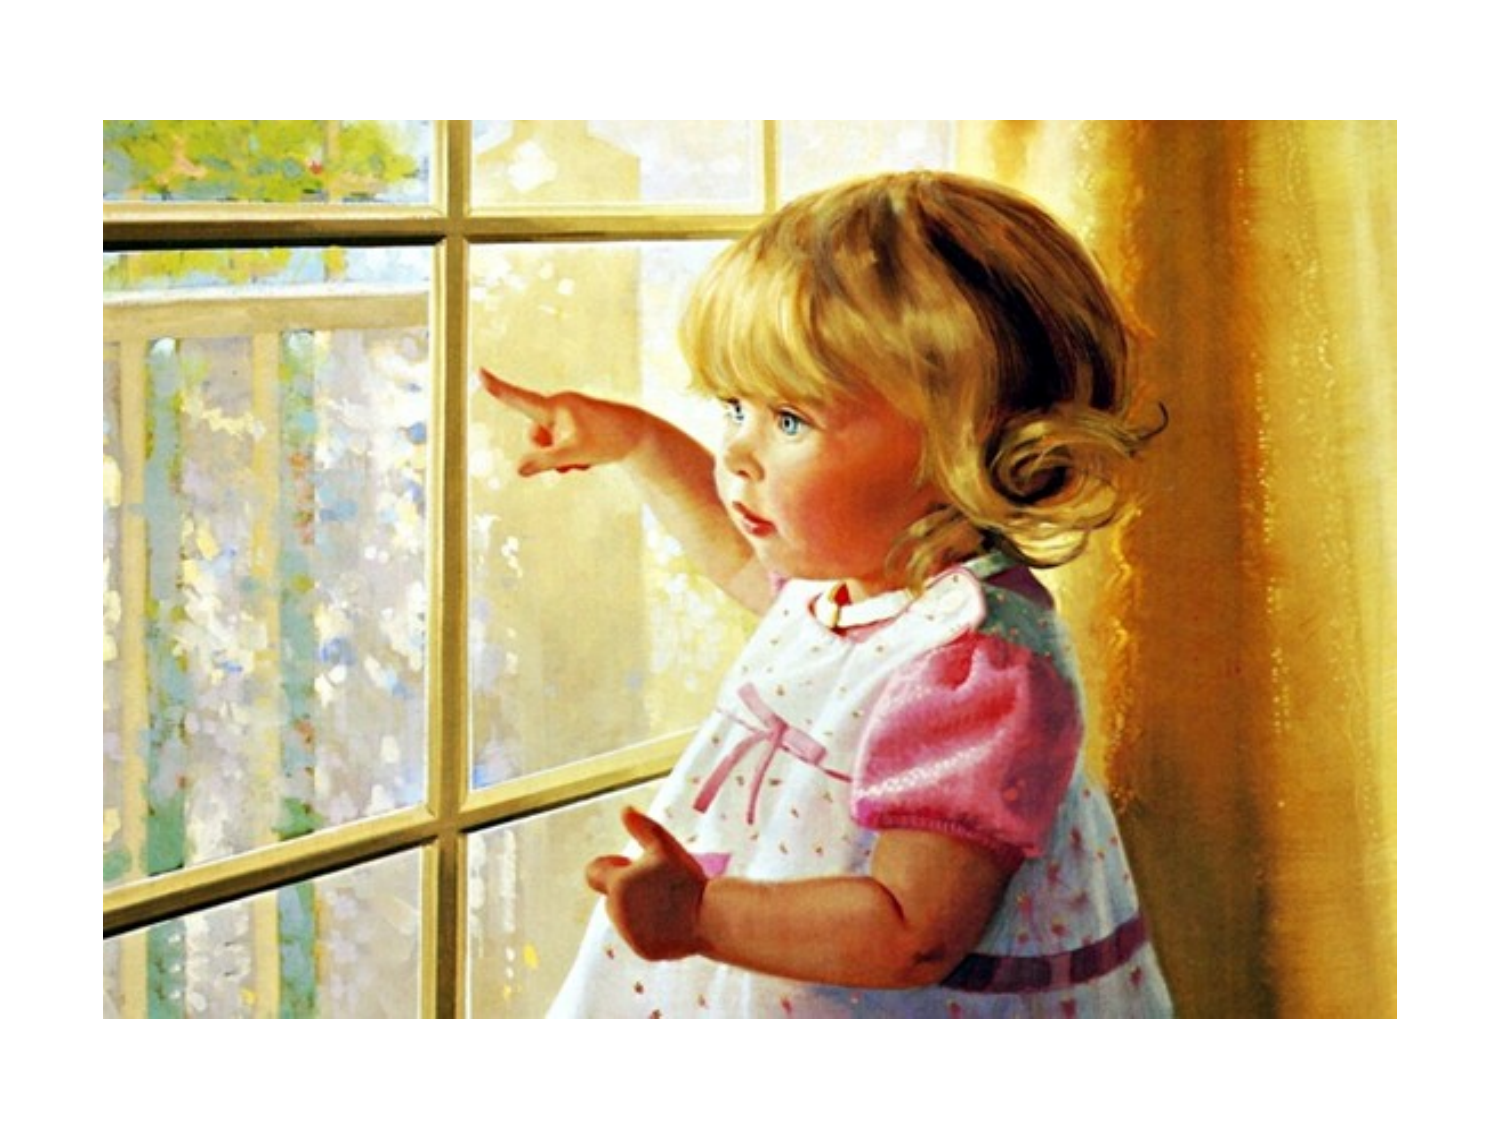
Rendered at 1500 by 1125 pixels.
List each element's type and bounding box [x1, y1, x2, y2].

list [103, 120, 1397, 1019]
